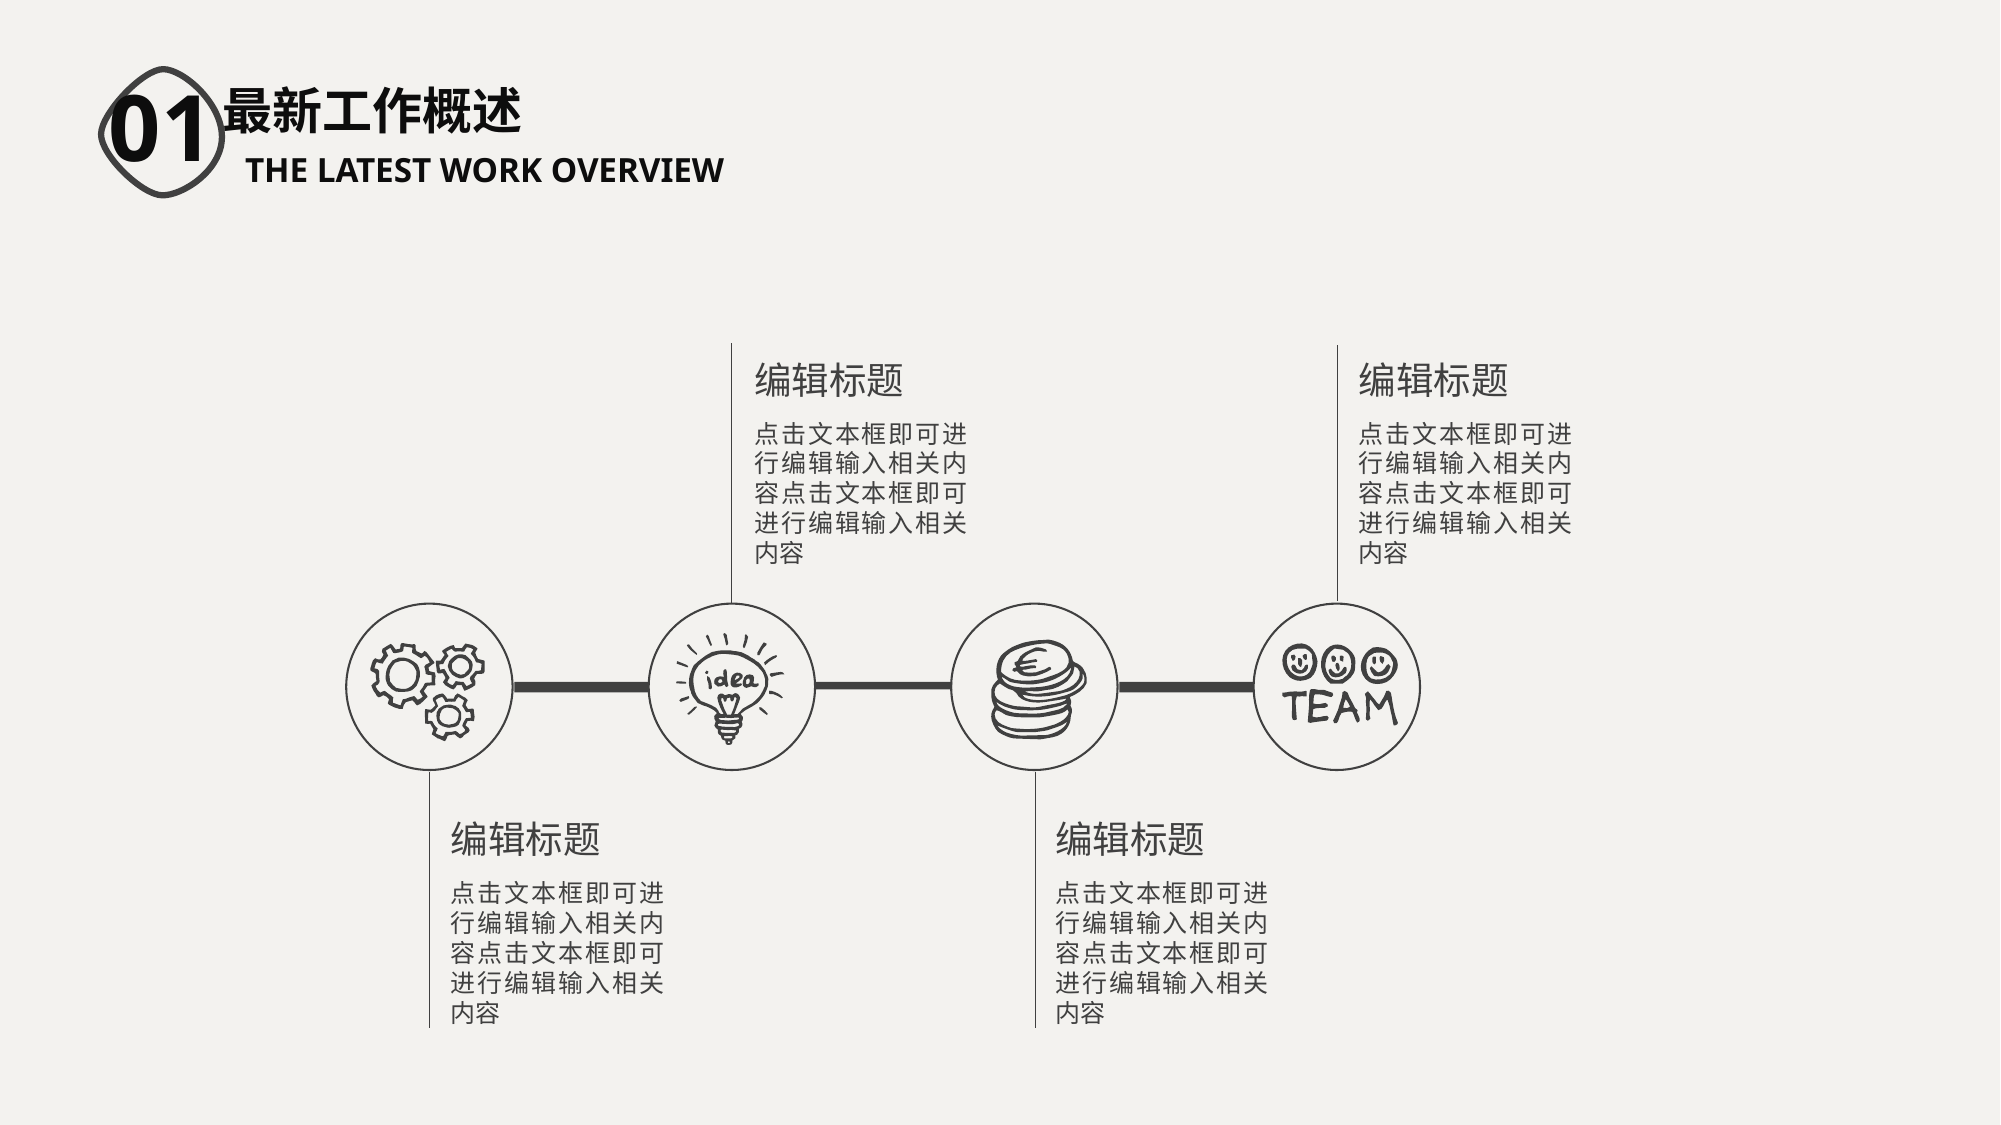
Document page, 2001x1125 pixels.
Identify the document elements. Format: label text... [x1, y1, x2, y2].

text_box THE LATEST WORK OVERVIEW [230, 141, 927, 197]
text_box 最新工作概述 [207, 26, 538, 147]
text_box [370, 642, 485, 742]
text_box [950, 602, 1119, 772]
text_box 编辑标题 [435, 809, 680, 869]
text_box 点击文本框即可进行编辑输入相关内容点击文本框即可进行编辑输入相关内容 [739, 410, 983, 576]
text_box [814, 681, 953, 690]
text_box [1279, 639, 1399, 726]
text_box 编辑标题 [739, 349, 983, 410]
text_box 点击文本框即可进行编辑输入相关内容点击文本框即可进行编辑输入相关内容 [1344, 410, 1588, 576]
text_box [141, 188, 189, 197]
text_box 01 [66, 62, 230, 188]
text_box [1252, 602, 1422, 772]
text_box [513, 681, 650, 693]
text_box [675, 633, 785, 745]
text_box 点击文本框即可进行编辑输入相关内容点击文本框即可进行编辑输入相关内容 [435, 870, 680, 1035]
text_box [345, 602, 514, 772]
text_box 编辑标题 [1344, 349, 1588, 410]
text_box [1118, 681, 1254, 693]
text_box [990, 639, 1088, 740]
text_box 点击文本框即可进行编辑输入相关内容点击文本框即可进行编辑输入相关内容 [1040, 870, 1284, 1035]
text_box 编辑标题 [1040, 809, 1284, 869]
text_box [647, 602, 817, 772]
